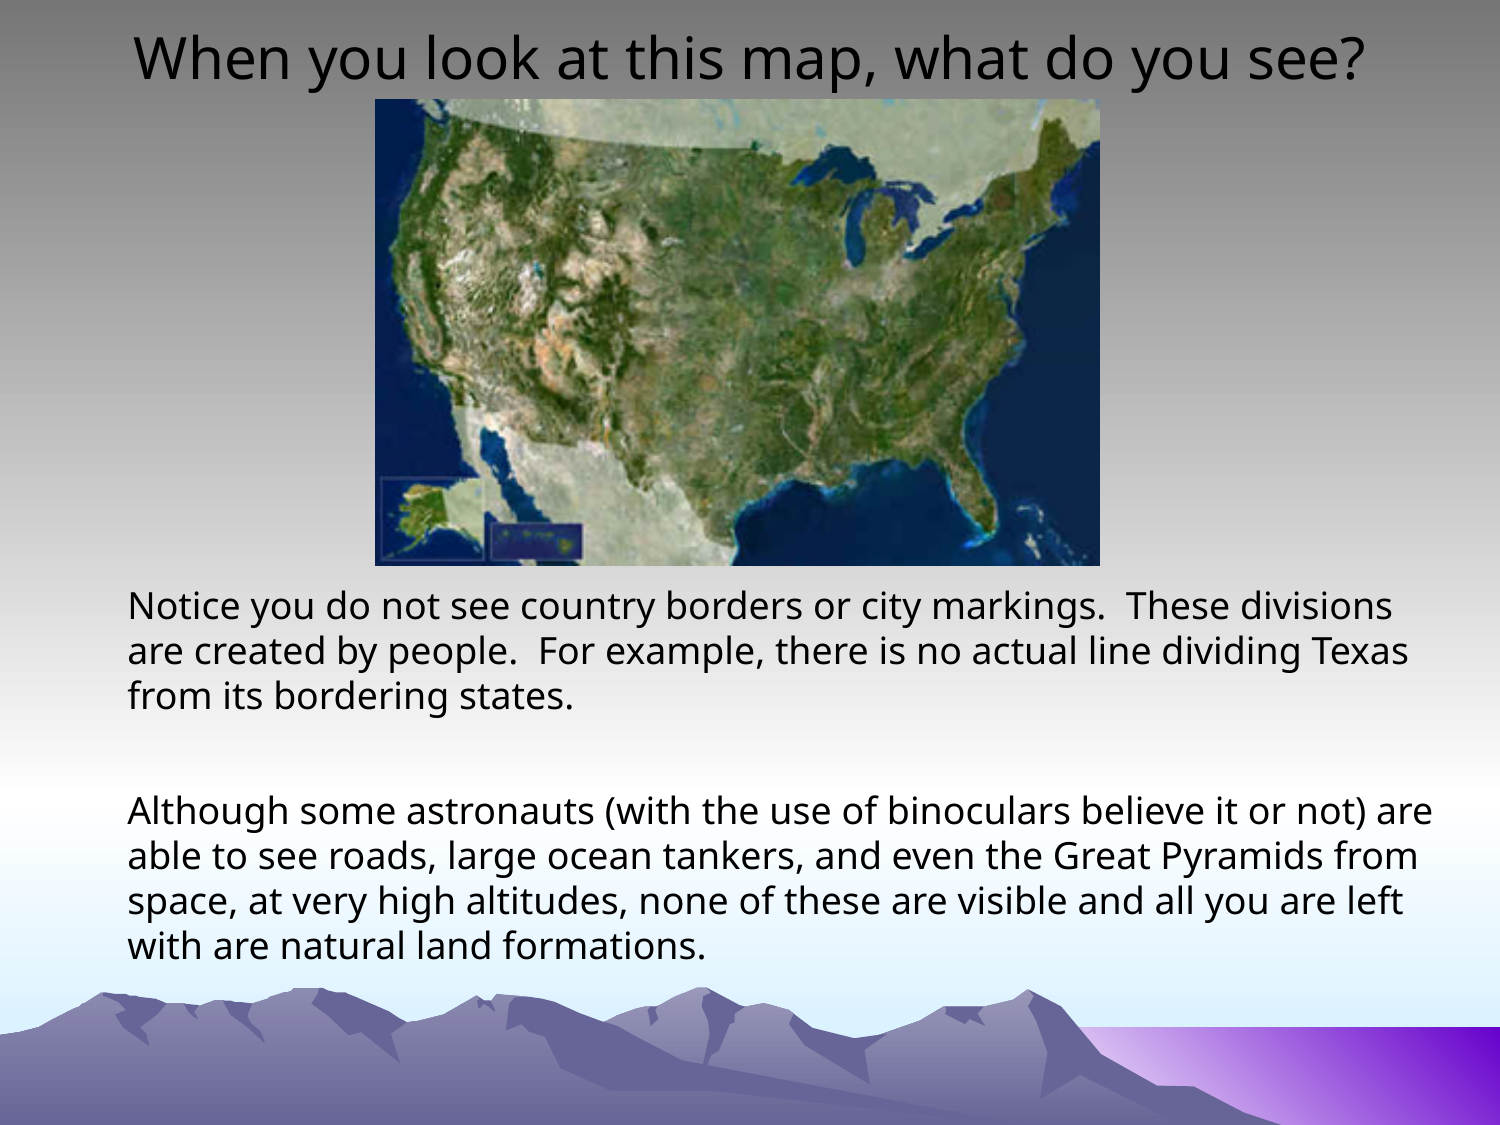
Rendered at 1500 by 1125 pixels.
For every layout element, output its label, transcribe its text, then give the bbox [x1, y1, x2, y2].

picture [374, 99, 1101, 567]
title When you look at this map, what do you see? [74, 0, 1426, 151]
text_box Notice you do not see country borders or city markings. These divisions are created by people. For example, there is no actual line dividing Texas from its bordering states. Although some astronauts (with the use of binoculars believe it or not) are able to see roads, large ocean tankers, and even the Great Pyramids from space, at very high altitudes, none of these are visible and all you are left with are natural land formations. [112, 574, 1450, 975]
